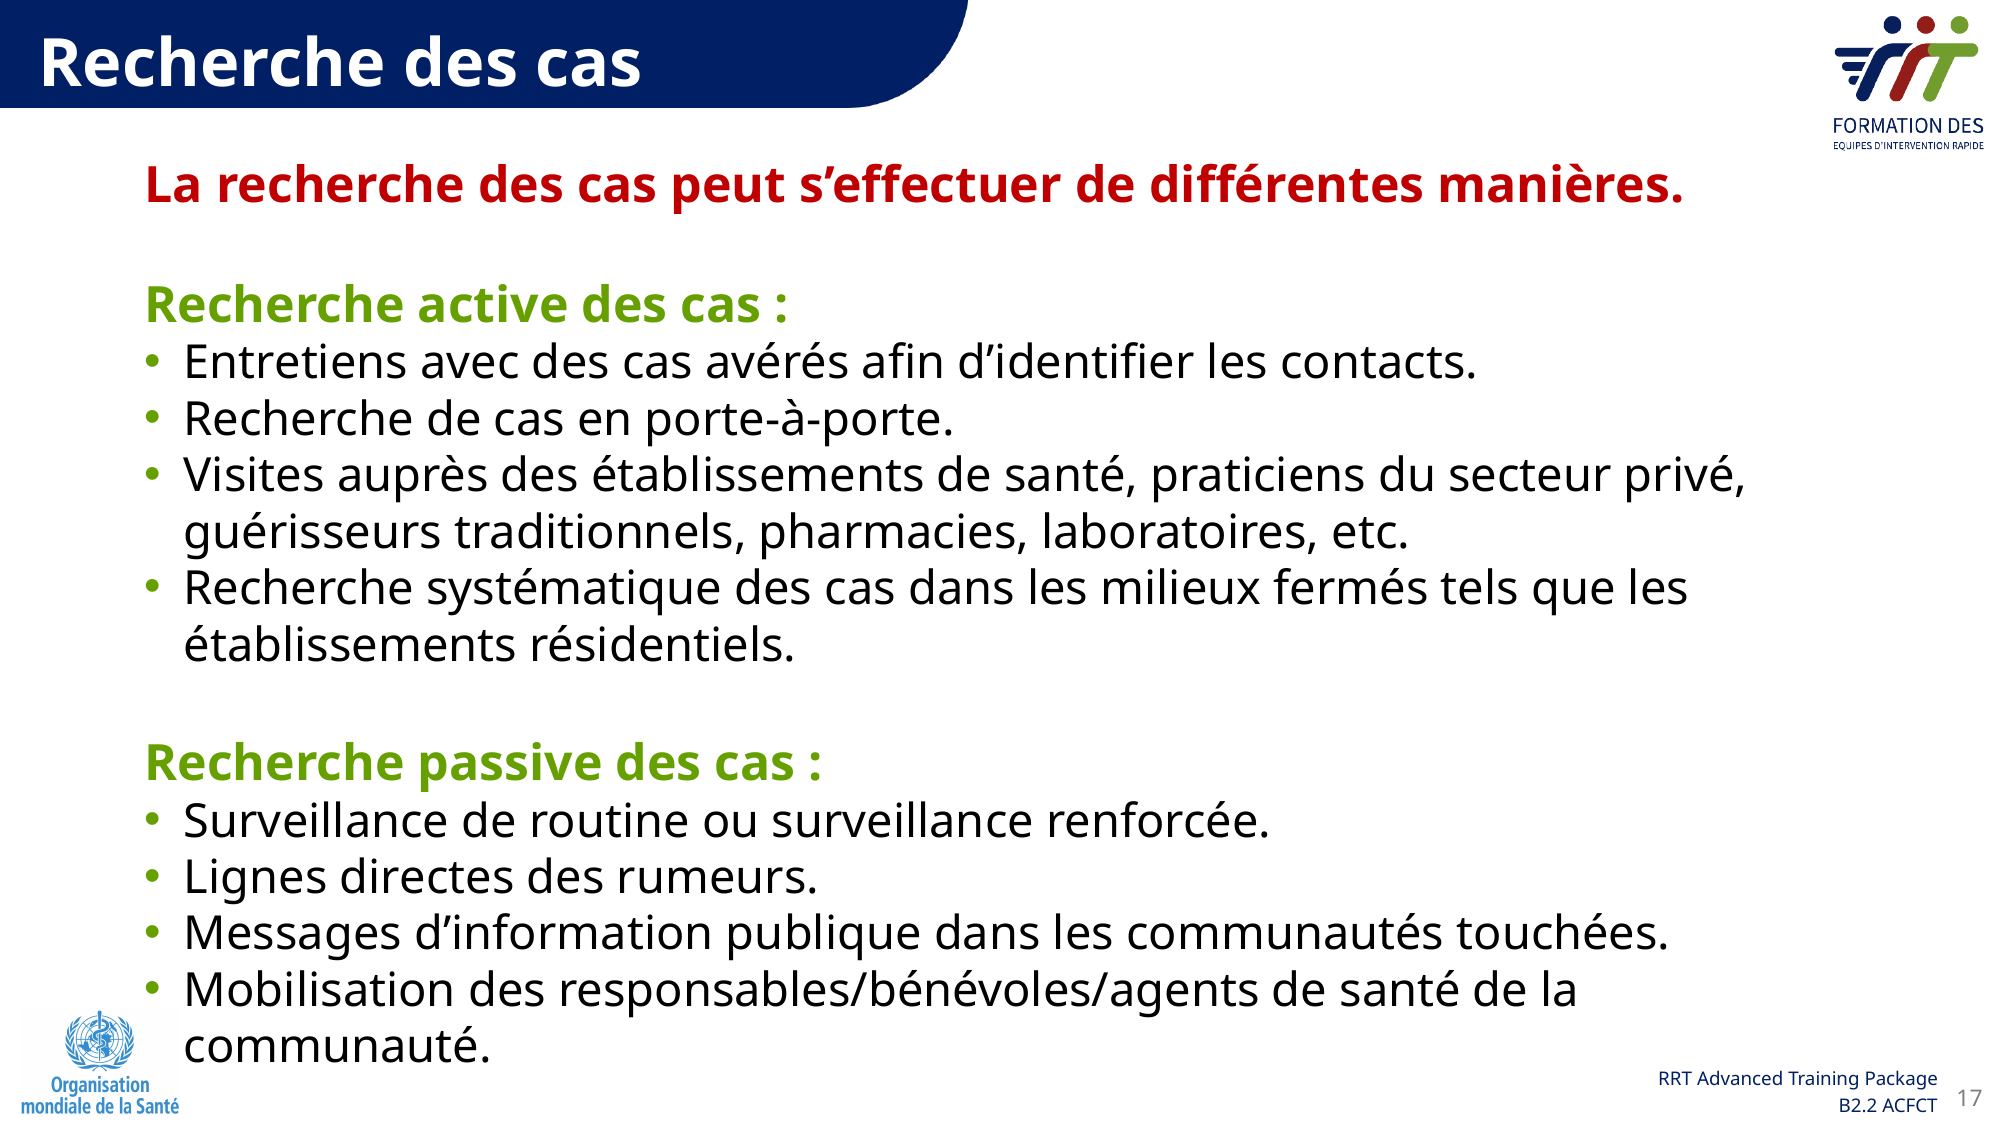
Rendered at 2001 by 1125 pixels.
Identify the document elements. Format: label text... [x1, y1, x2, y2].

text_box La recherche des cas peut s’effectuer de différentes manières. Recherche active des cas : Entretiens avec des cas avérés afin d’identifier les contacts. Recherche de cas en porte-à-porte. Visites auprès des établissements de santé, praticiens du secteur privé, guérisseurs traditionnels, pharmacies, laboratoires, etc. Recherche systématique des cas dans les milieux fermés tels que les établissements résidentiels. Recherche passive des cas : Surveillance de routine ou surveillance renforcée. Lignes directes des rumeurs. Messages d’information publique dans les communautés touchées. Mobilisation des responsables/bénévoles/agents de santé de la communauté. [141, 152, 1860, 1074]
picture [1833, 15, 1984, 151]
picture [20, 1009, 180, 1115]
text_box Recherche des cas [31, 11, 743, 118]
picture [0, 0, 969, 108]
